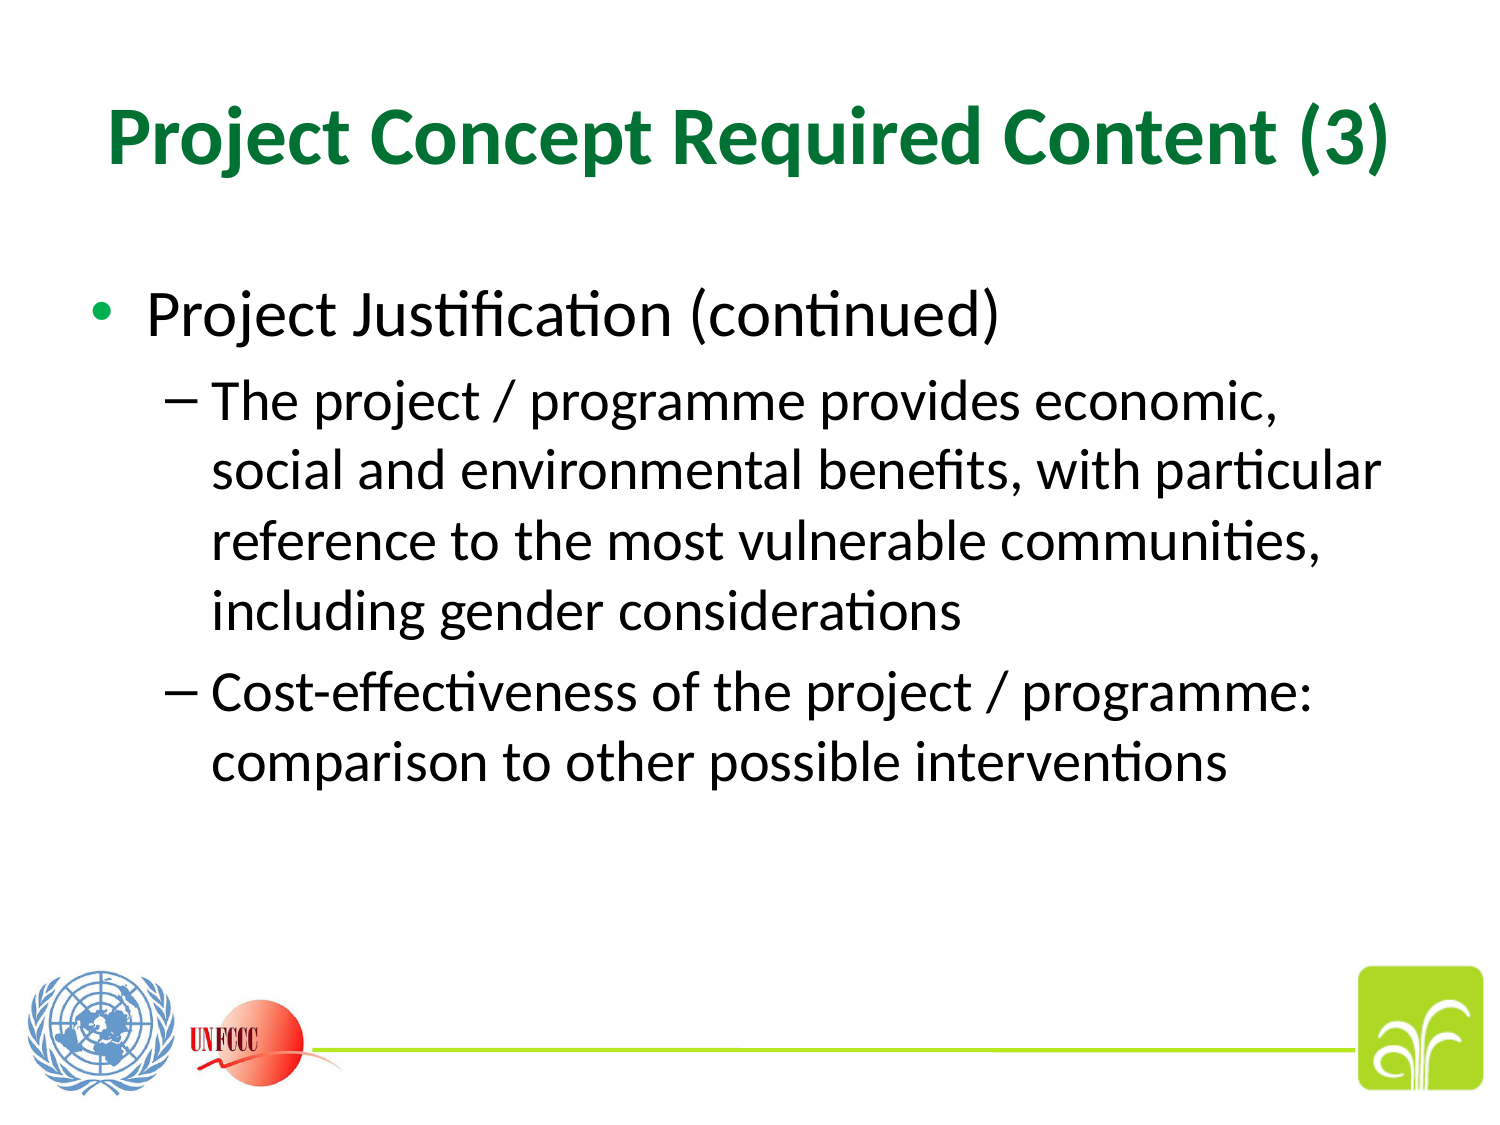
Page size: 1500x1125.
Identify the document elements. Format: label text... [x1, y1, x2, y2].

picture [1324, 948, 1500, 1105]
list Project Justification (continued) The project / programme provides economic, social and environmental benefits, with particular reference to the most vulnerable communities, including gender considerations Cost-effectiveness of the project / programme: comparison to other possible interventions [74, 262, 1426, 1006]
picture [24, 962, 351, 1106]
title Project Concept Required Content (3) [74, 37, 1426, 226]
